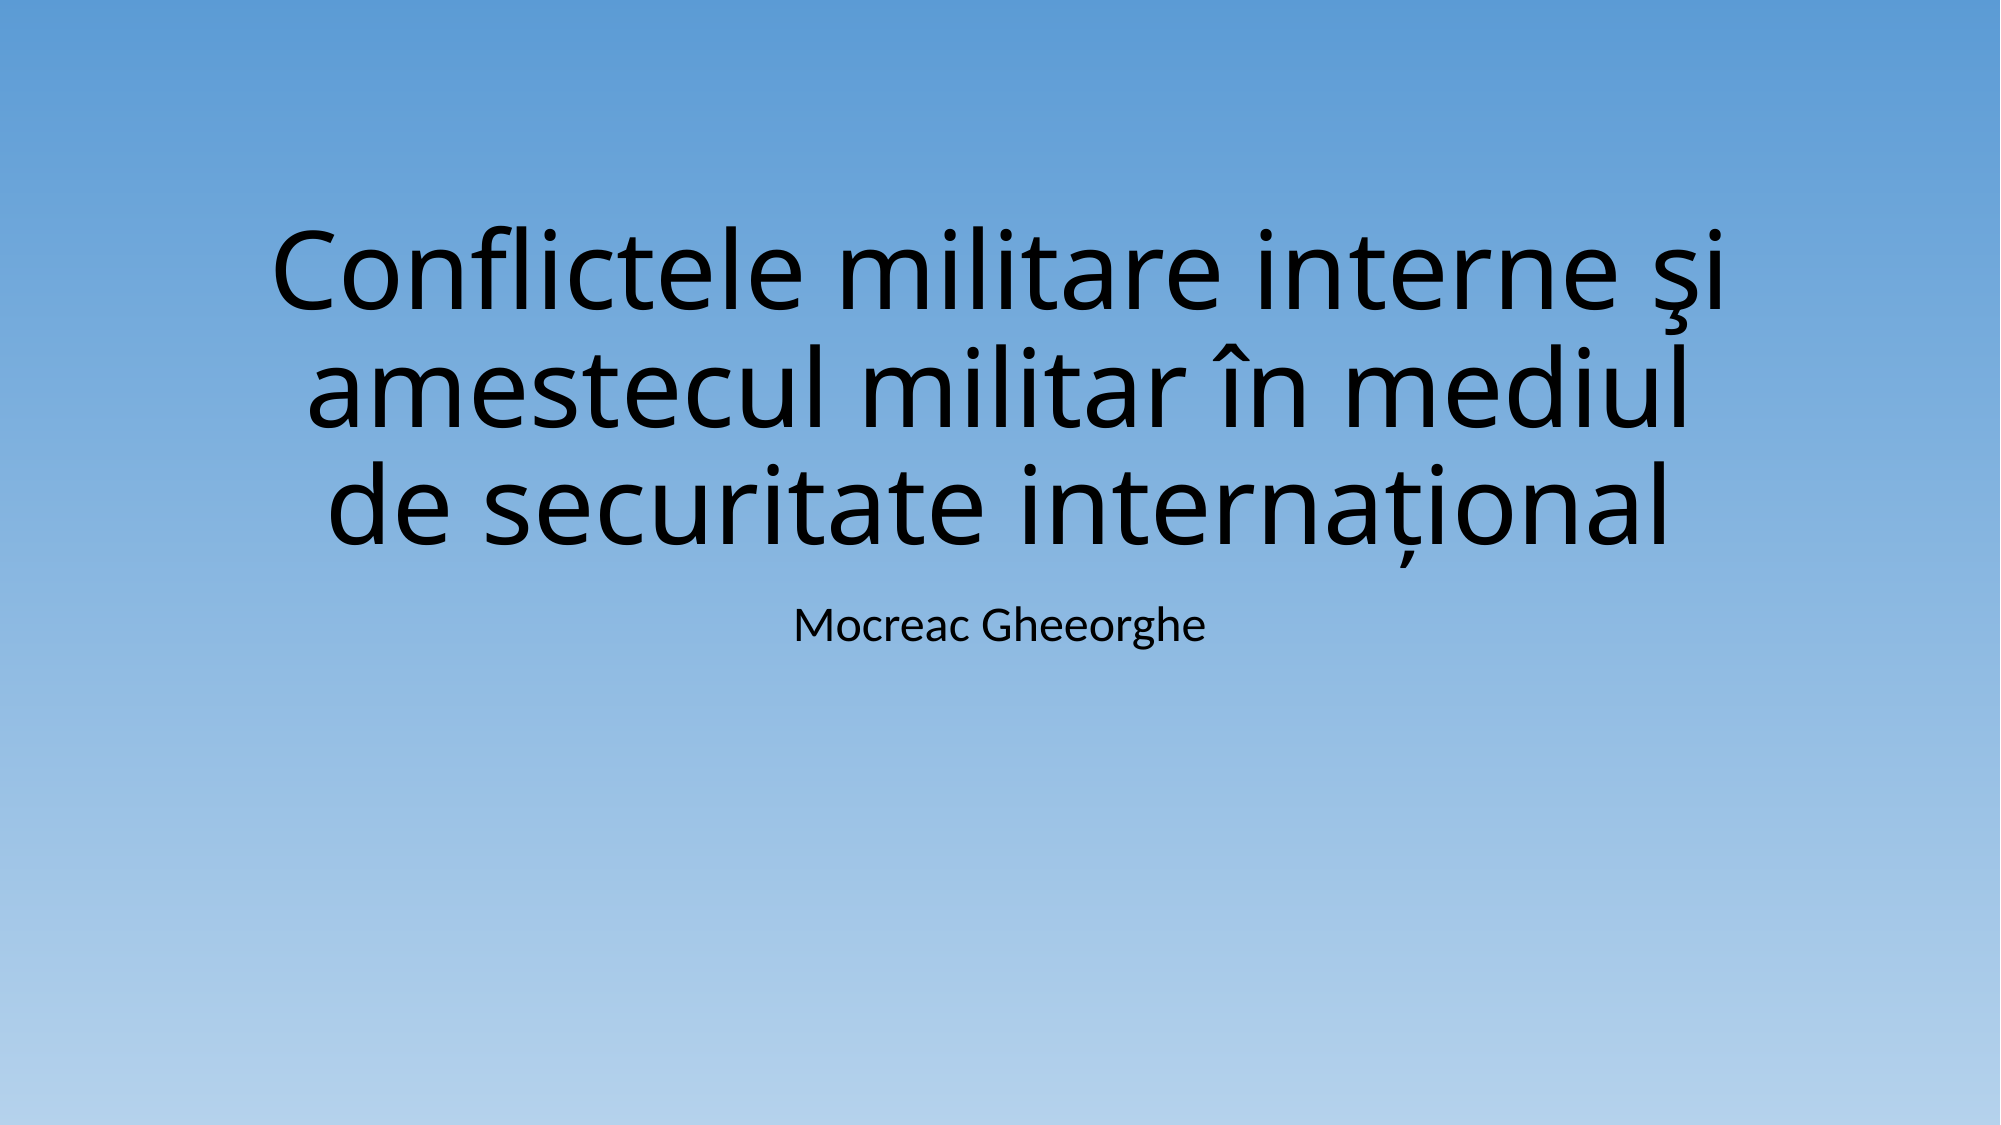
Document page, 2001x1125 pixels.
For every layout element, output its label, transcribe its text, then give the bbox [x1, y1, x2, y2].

subtitle Mocreac Gheeorghe [249, 590, 1750, 863]
title Conflictele militare interne şi amestecul militar în mediul de securitate internațional [249, 184, 1750, 576]
